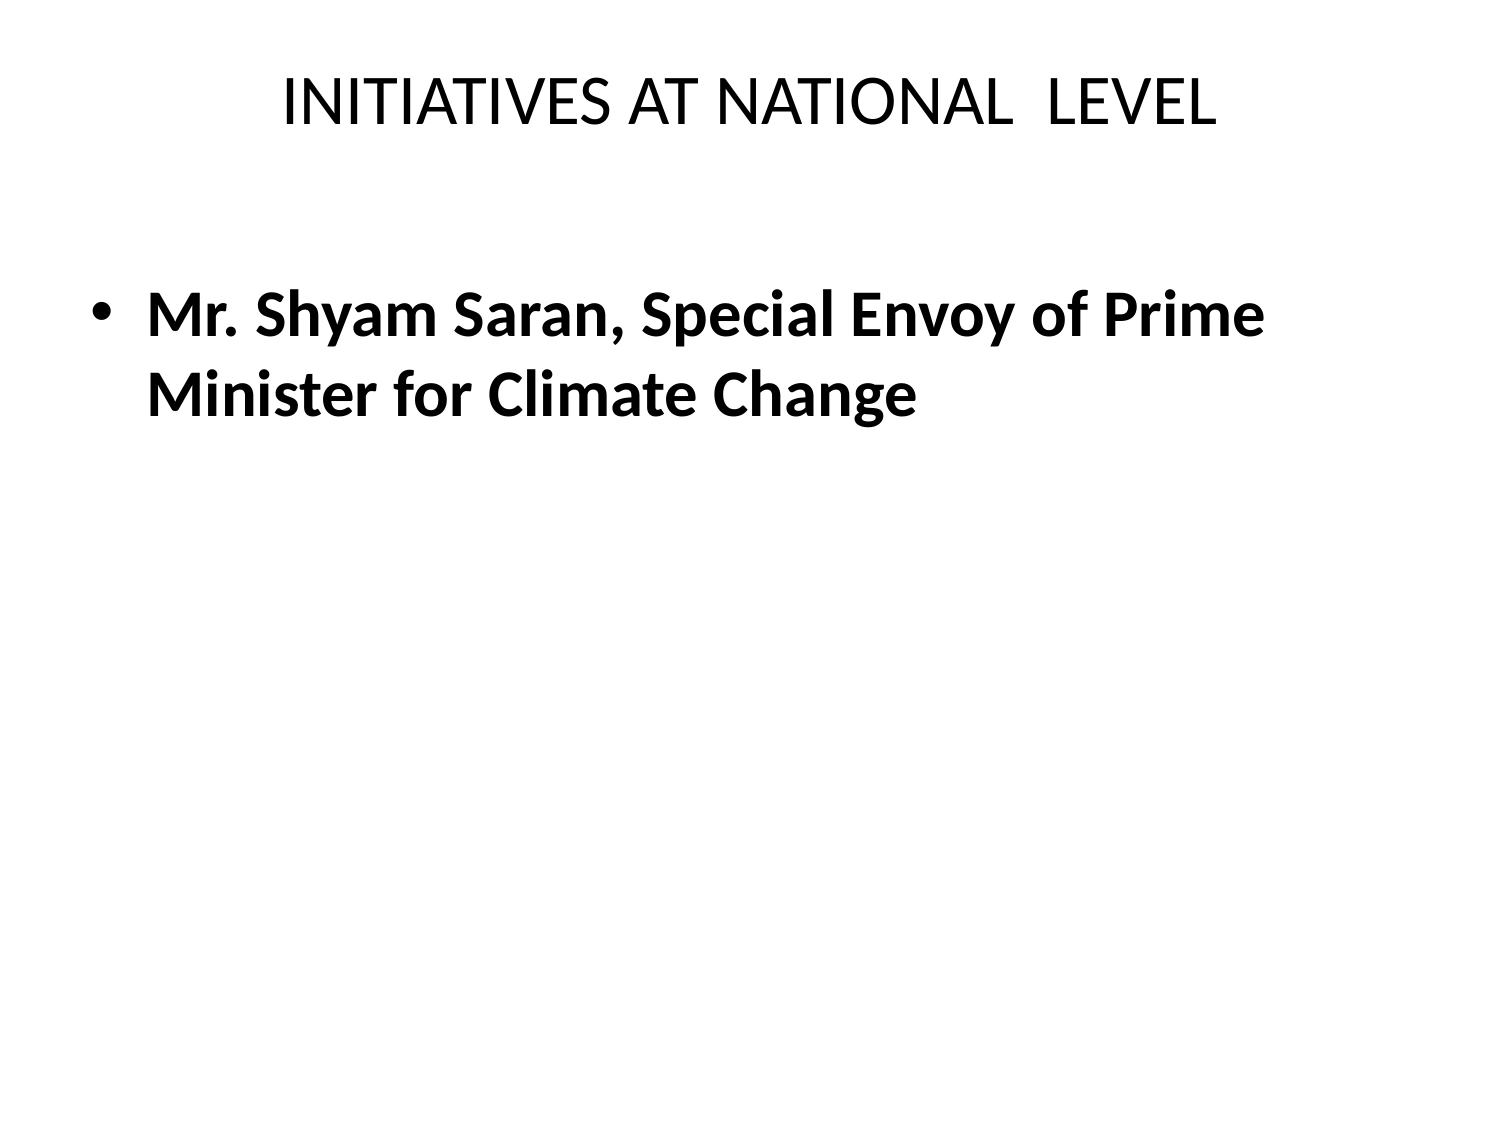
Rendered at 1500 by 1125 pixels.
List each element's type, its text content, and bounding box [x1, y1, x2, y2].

title INITIATIVES AT NATIONAL LEVEL [75, 45, 1425, 233]
list Mr. Shyam Saran, Special Envoy of Prime Minister for Climate Change [75, 262, 1425, 1005]
